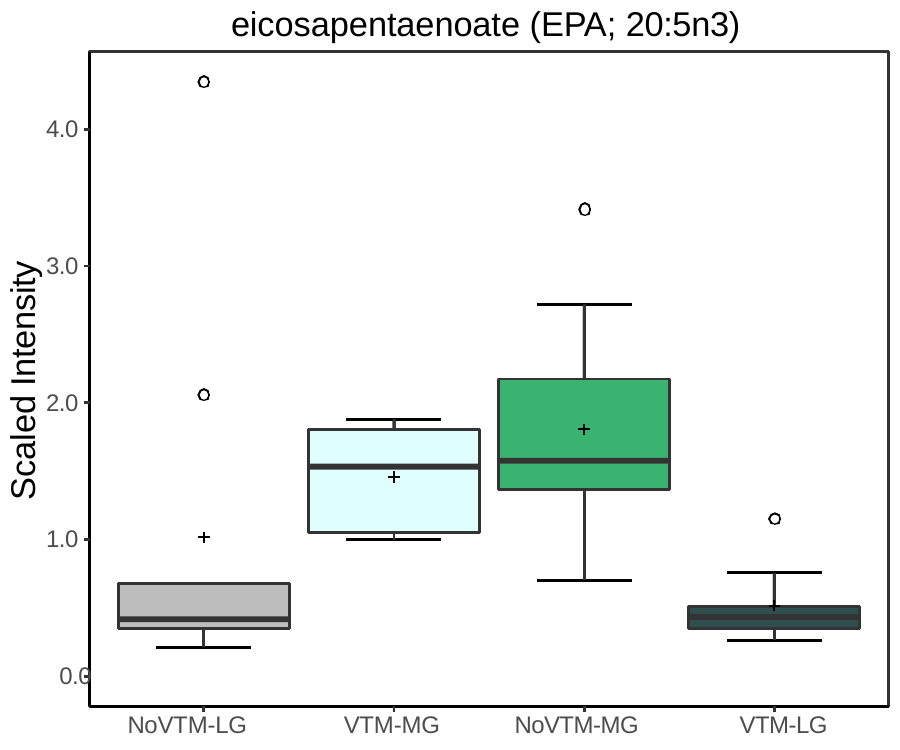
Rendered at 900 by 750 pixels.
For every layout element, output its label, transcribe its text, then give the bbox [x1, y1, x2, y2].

text_box 3.0 [44, 248, 78, 279]
text_box 4.0 [44, 111, 78, 142]
text_box NoVTM-MG [512, 721, 643, 738]
slide_number NoVTM-LG [125, 721, 257, 750]
text_box VTM-LG [737, 721, 838, 738]
text_box eicosapentaenoate (EPA; 20:5n3) [229, 0, 749, 44]
text_box 2.0 [45, 385, 78, 416]
text_box VTM-MG [341, 721, 463, 738]
footer 0.0 [57, 661, 95, 750]
text_box 1.0 [44, 521, 78, 553]
text_box Scaled Intensity [1, 256, 45, 503]
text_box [83, 50, 891, 713]
